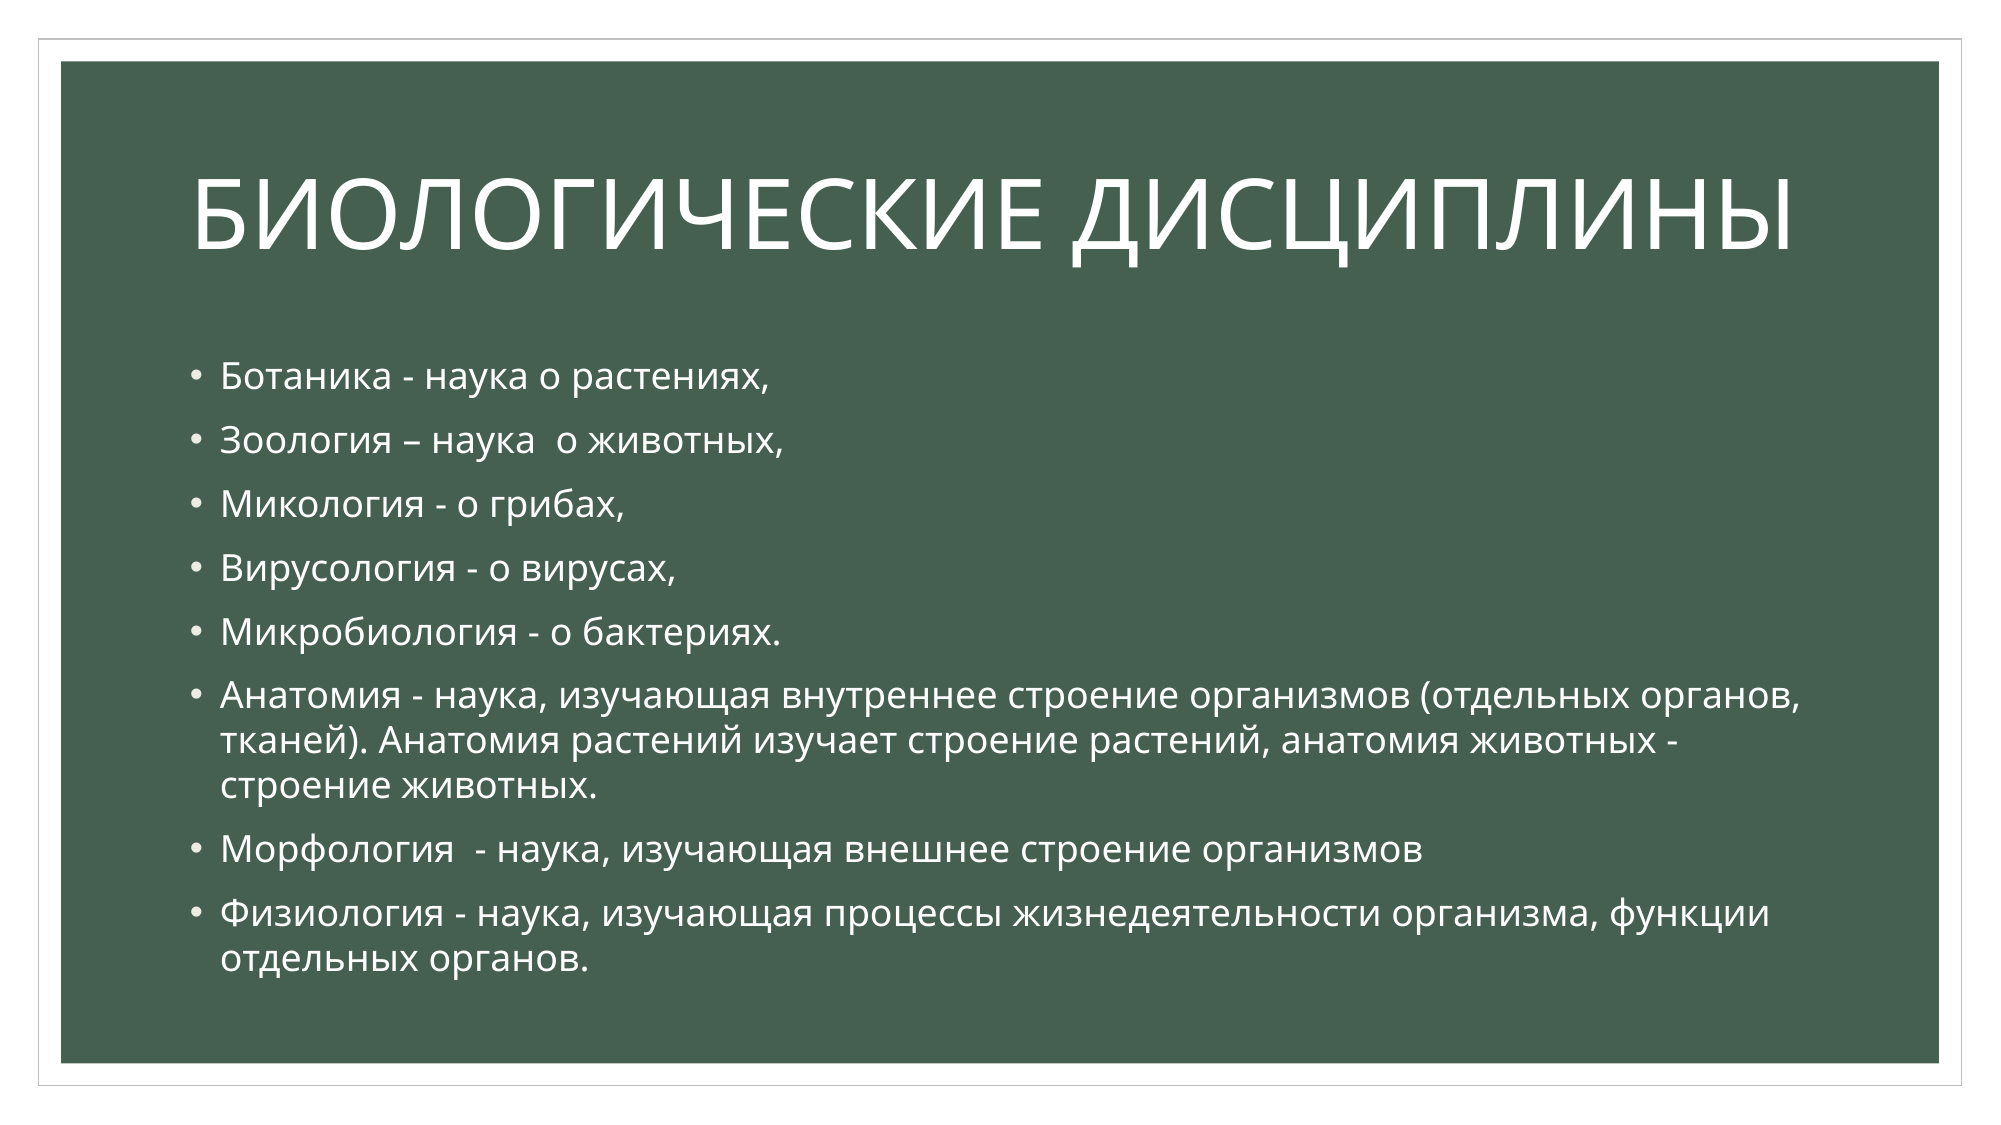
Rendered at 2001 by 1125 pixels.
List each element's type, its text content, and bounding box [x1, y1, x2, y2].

list Ботаника - наука о растениях, Зоология – наука о животных, Микология - о грибах, Вирусология - о вирусах, Микробиология - о бактериях. Анатомия - наука, изучающая внутреннее строение организмов (отдельных органов, тканей). Анатомия растений изучает строение растений, анатомия животных - строение животных. Морфология - наука, изучающая внешнее строение организмов Физиология - наука, изучающая процессы жизнедеятельности организма, функции отдельных органов. [174, 345, 1825, 990]
title БИОЛОГИЧЕСКИЕ ДИСЦИПЛИНЫ [174, 105, 1825, 331]
